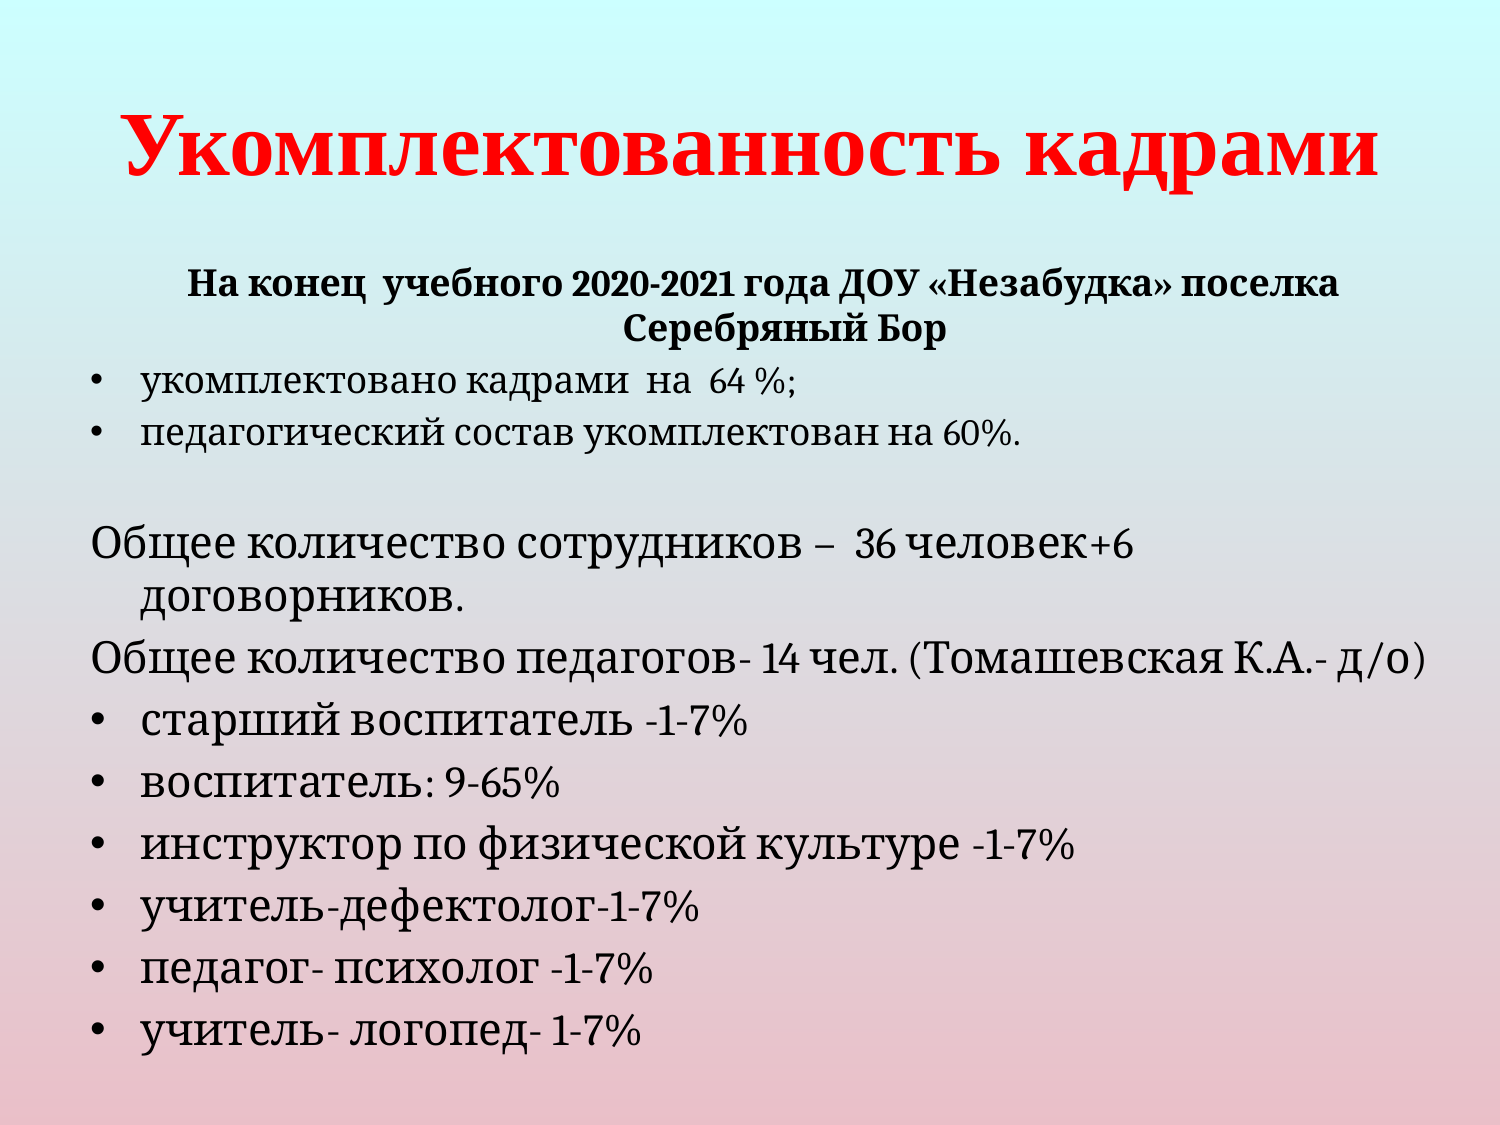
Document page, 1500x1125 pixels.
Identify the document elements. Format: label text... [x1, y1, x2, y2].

list На конец учебного 2020-2021 года ДОУ «Незабудка» поселка Серебряный Бор укомплектовано кадрами на 64 %; педагогический состав укомплектован на 60%. Общее количество сотрудников – 36 человек+6 договорников. Общее количество педагогов- 14 чел. (Томашевская К.А.- д/о) старший воспитатель -1-7% воспитатель: 9-65% инструктор по физической культуре -1-7% учитель-дефектолог-1-7% педагог- психолог -1-7% учитель- логопед- 1-7% [75, 199, 1454, 1079]
title Укомплектованность кадрами [75, 45, 1425, 199]
